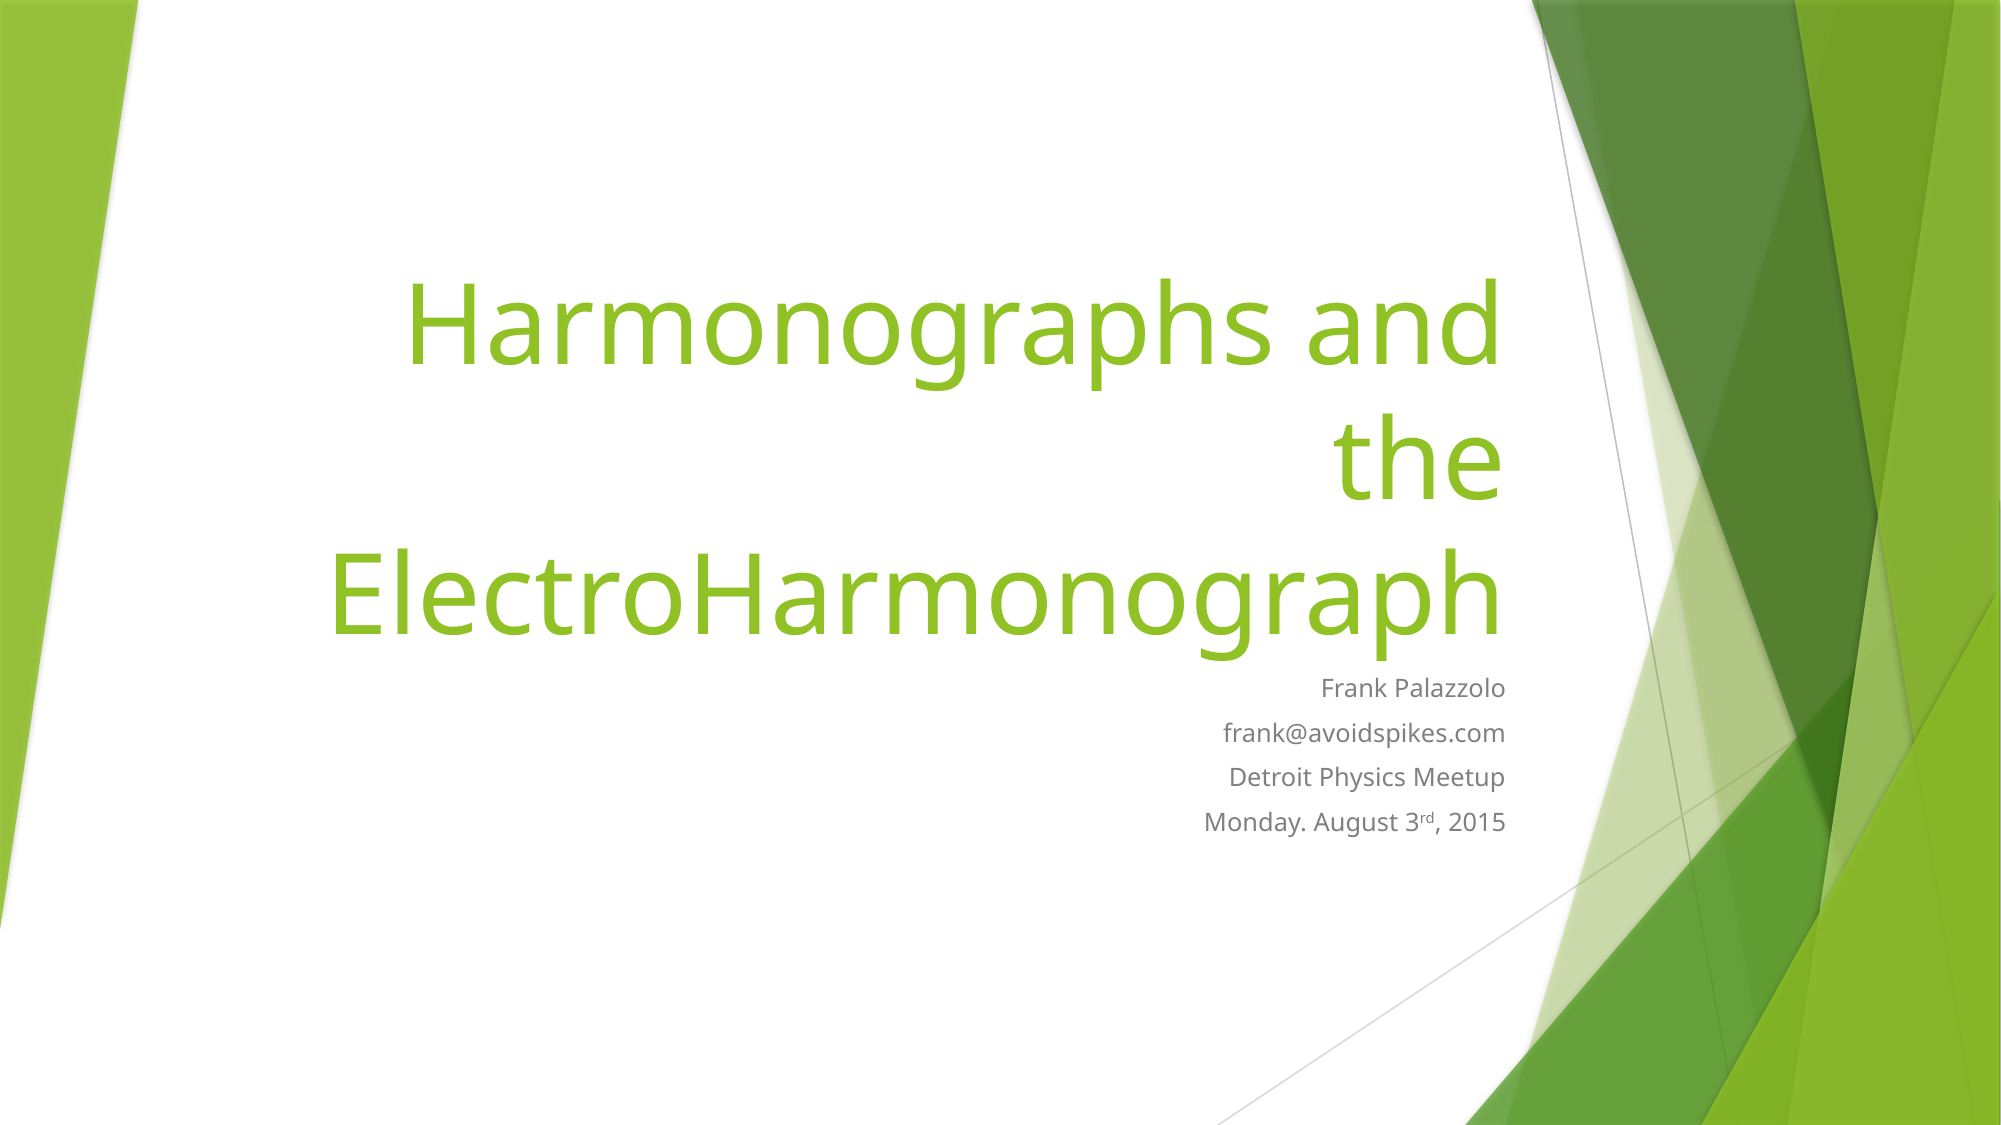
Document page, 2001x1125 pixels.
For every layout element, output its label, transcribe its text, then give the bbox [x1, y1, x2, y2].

title Harmonographs and the ElectroHarmonograph [247, 394, 1522, 664]
subtitle Frank Palazzolo frank@avoidspikes.com Detroit Physics Meetup Monday. August 3rd, 2015 [247, 664, 1522, 845]
